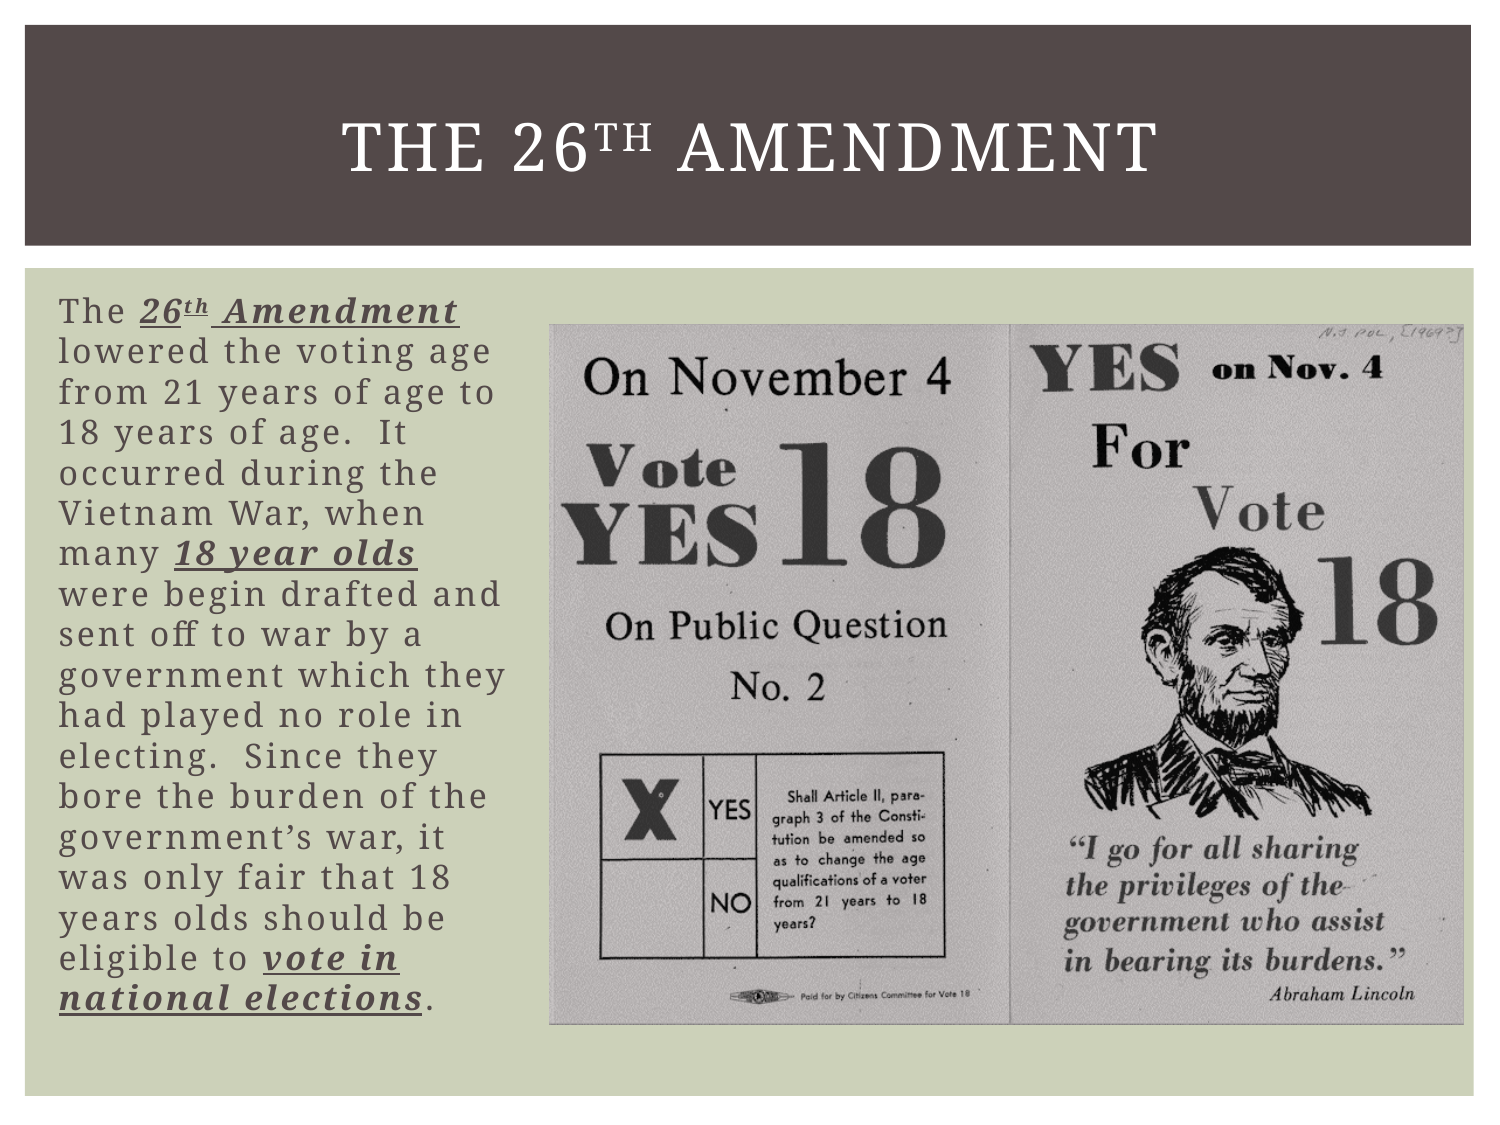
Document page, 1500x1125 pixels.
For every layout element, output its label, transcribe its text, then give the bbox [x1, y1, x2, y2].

list The 26th Amendment lowered the voting age from 21 years of age to 18 years of age. It occurred during the Vietnam War, when many 18 year olds were begin drafted and sent off to war by a government which they had played no role in electing. Since they bore the burden of the government’s war, it was only fair that 18 years olds should be eligible to vote in national elections. [37, 281, 525, 1075]
title The 26th amendment [62, 58, 1438, 232]
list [549, 324, 1464, 1026]
